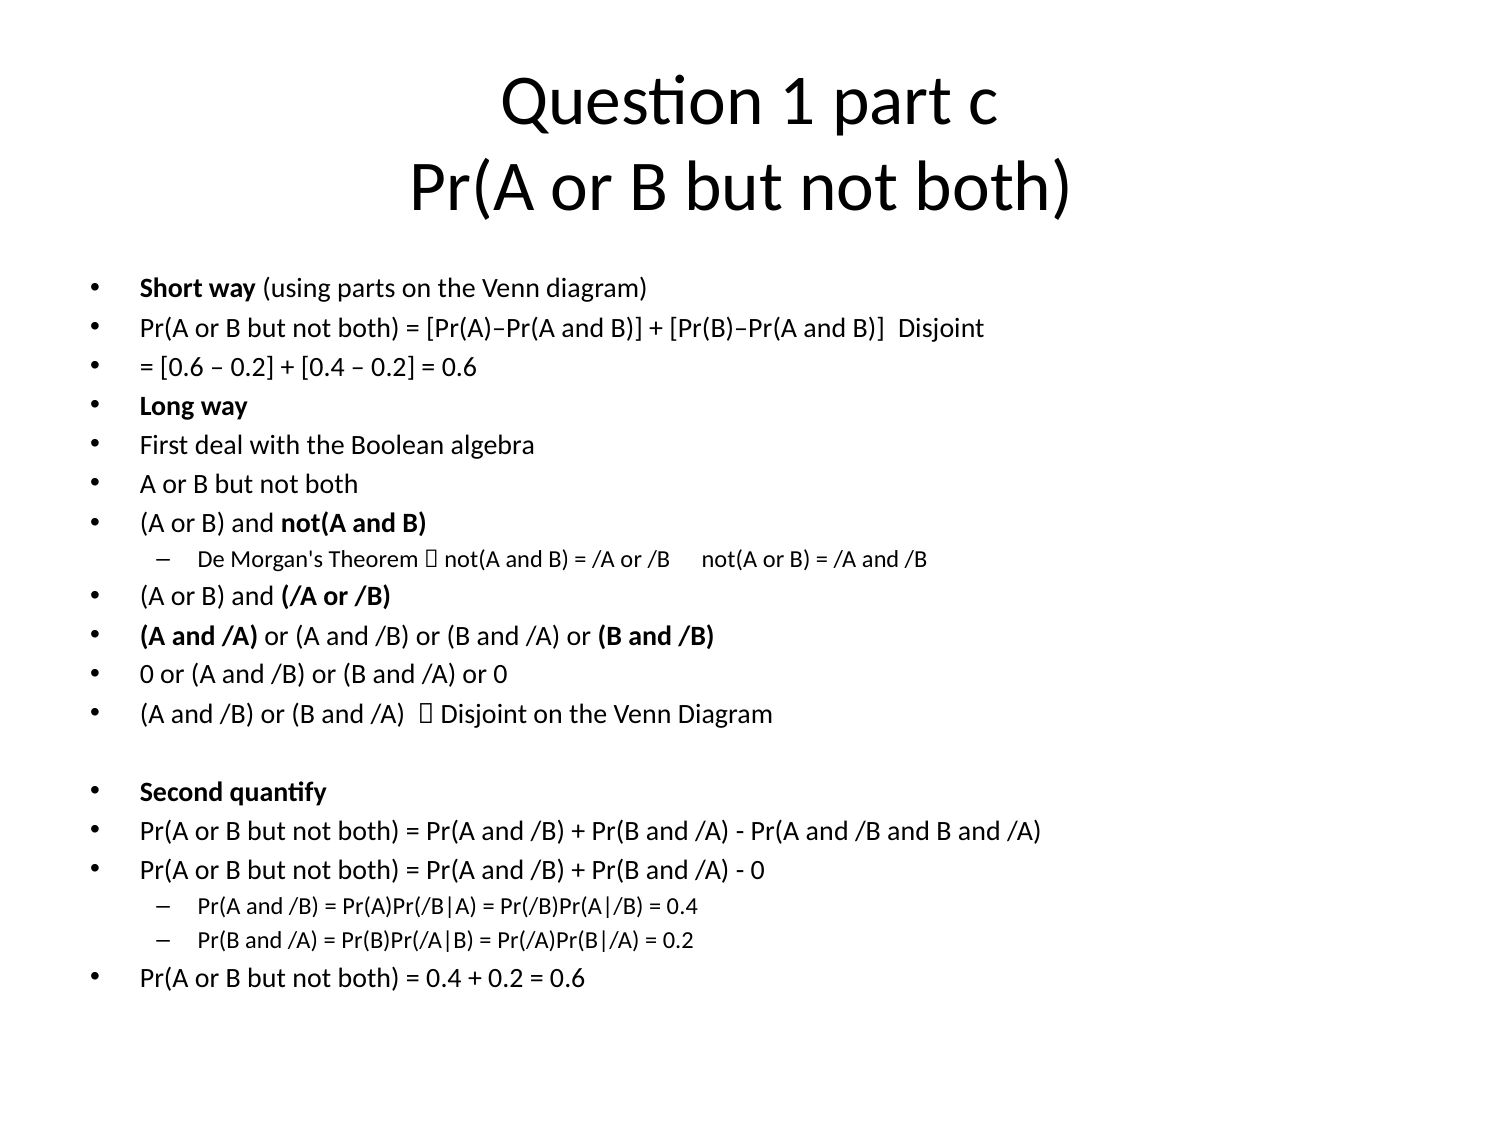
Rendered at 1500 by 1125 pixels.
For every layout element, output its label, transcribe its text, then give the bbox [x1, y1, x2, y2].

list Short way (using parts on the Venn diagram) Pr(A or B but not both) = [Pr(A)–Pr(A and B)] + [Pr(B)–Pr(A and B)] Disjoint = [0.6 – 0.2] + [0.4 – 0.2] = 0.6 Long way First deal with the Boolean algebra A or B but not both (A or B) and not(A and B) De Morgan's Theorem  not(A and B) = /A or /B not(A or B) = /A and /B (A or B) and (/A or /B) (A and /A) or (A and /B) or (B and /A) or (B and /B) 0 or (A and /B) or (B and /A) or 0 (A and /B) or (B and /A)  Disjoint on the Venn Diagram Second quantify Pr(A or B but not both) = Pr(A and /B) + Pr(B and /A) - Pr(A and /B and B and /A) Pr(A or B but not both) = Pr(A and /B) + Pr(B and /A) - 0 Pr(A and /B) = Pr(A)Pr(/B|A) = Pr(/B)Pr(A|/B) = 0.4 Pr(B and /A) = Pr(B)Pr(/A|B) = Pr(/A)Pr(B|/A) = 0.2 Pr(A or B but not both) = 0.4 + 0.2 = 0.6 [75, 262, 1425, 1005]
title Question 1 part c Pr(A or B but not both) [75, 45, 1425, 233]
